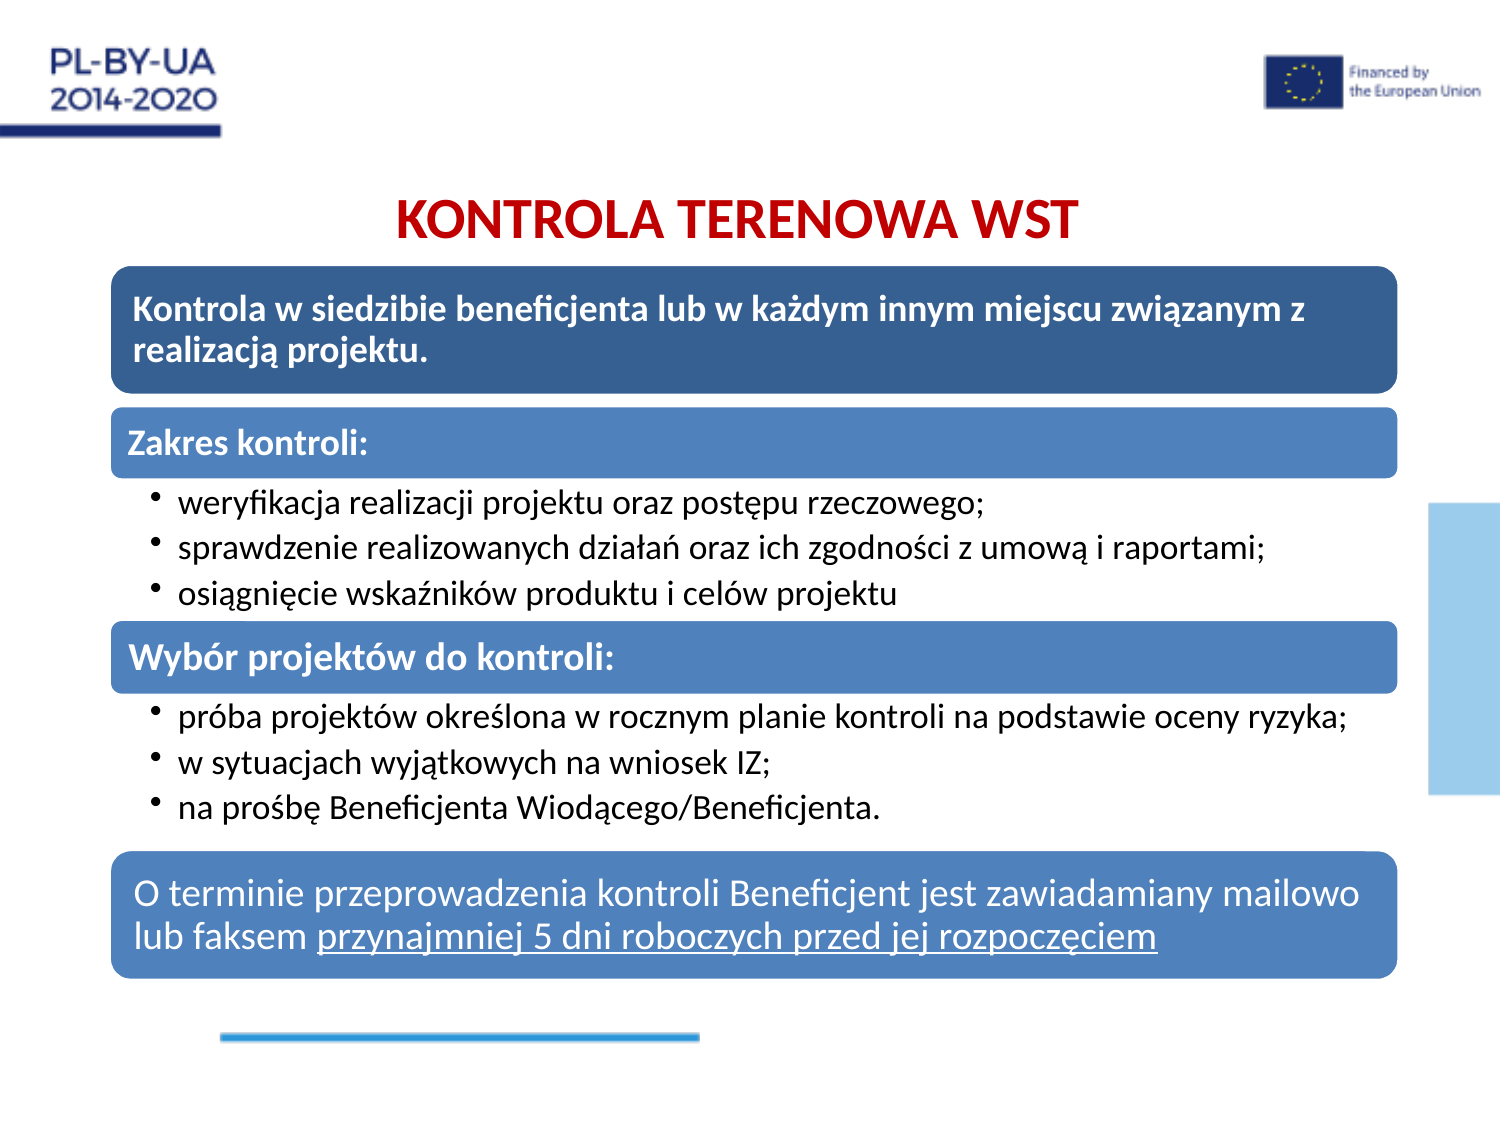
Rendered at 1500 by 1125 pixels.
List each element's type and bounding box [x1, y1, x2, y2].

text_box [108, 251, 1400, 987]
picture [0, 0, 1500, 1125]
